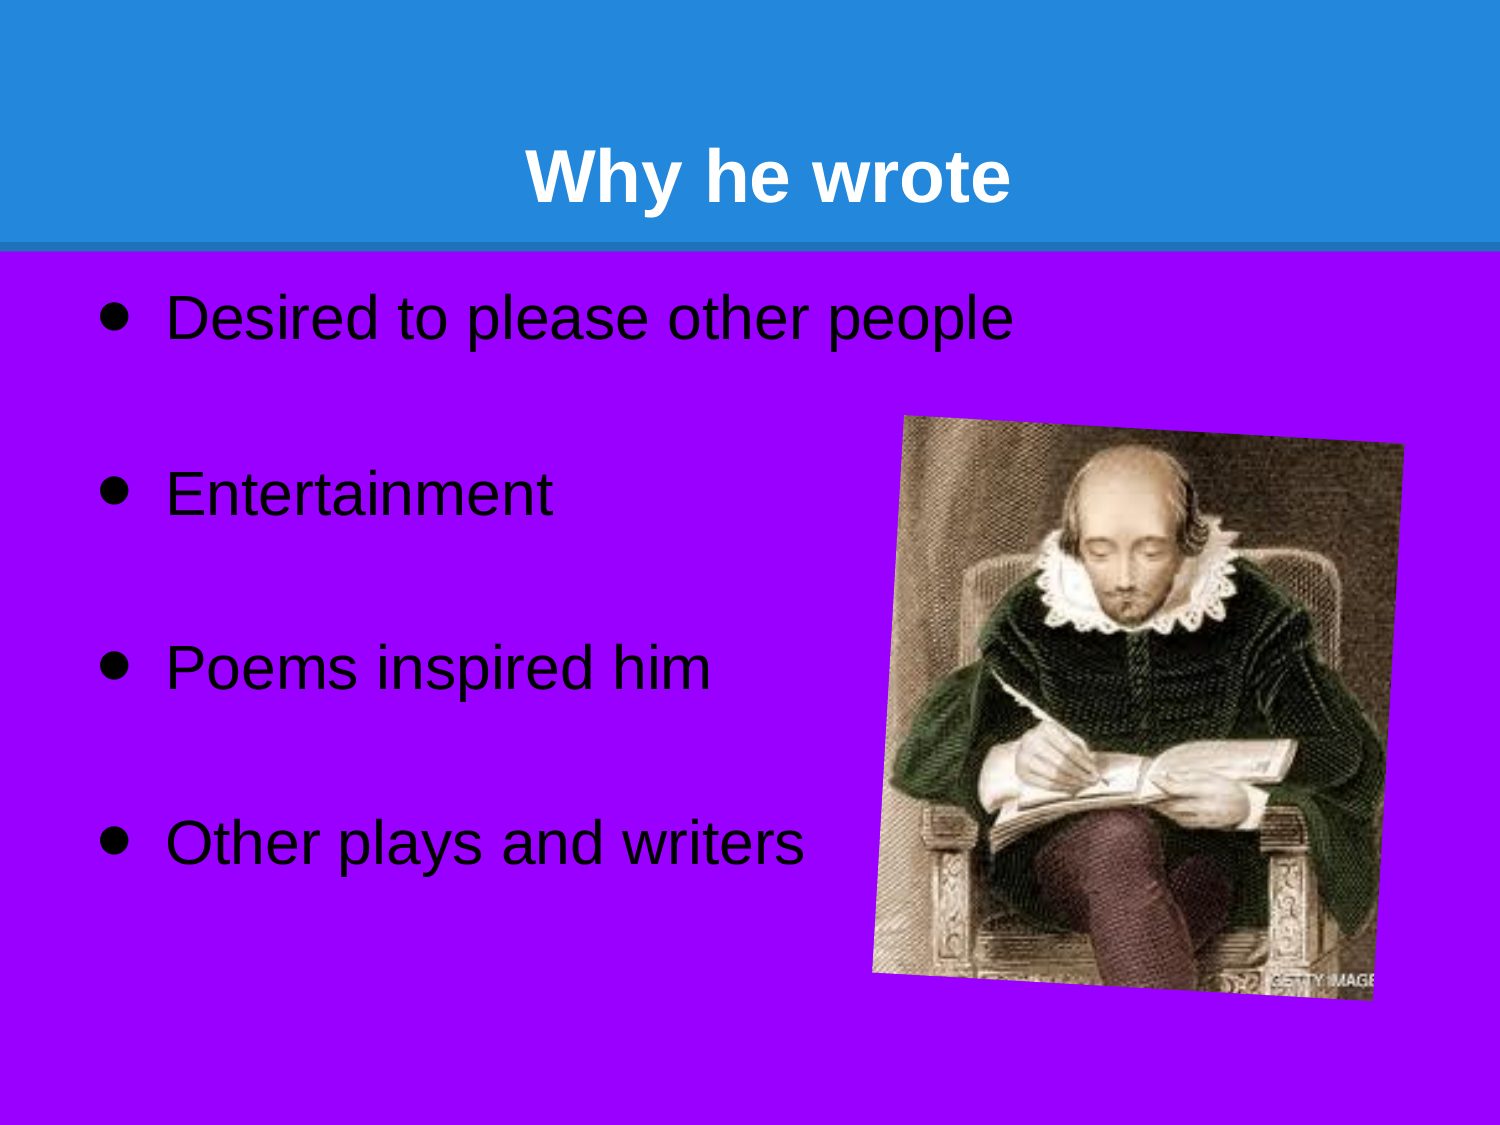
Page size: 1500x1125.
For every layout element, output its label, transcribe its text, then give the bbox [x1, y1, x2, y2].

list Desired to please other people Entertainment Poems inspired him Other plays and writers [75, 262, 1425, 931]
title Why he wrote [75, 14, 1425, 233]
text_box [872, 415, 1405, 1002]
